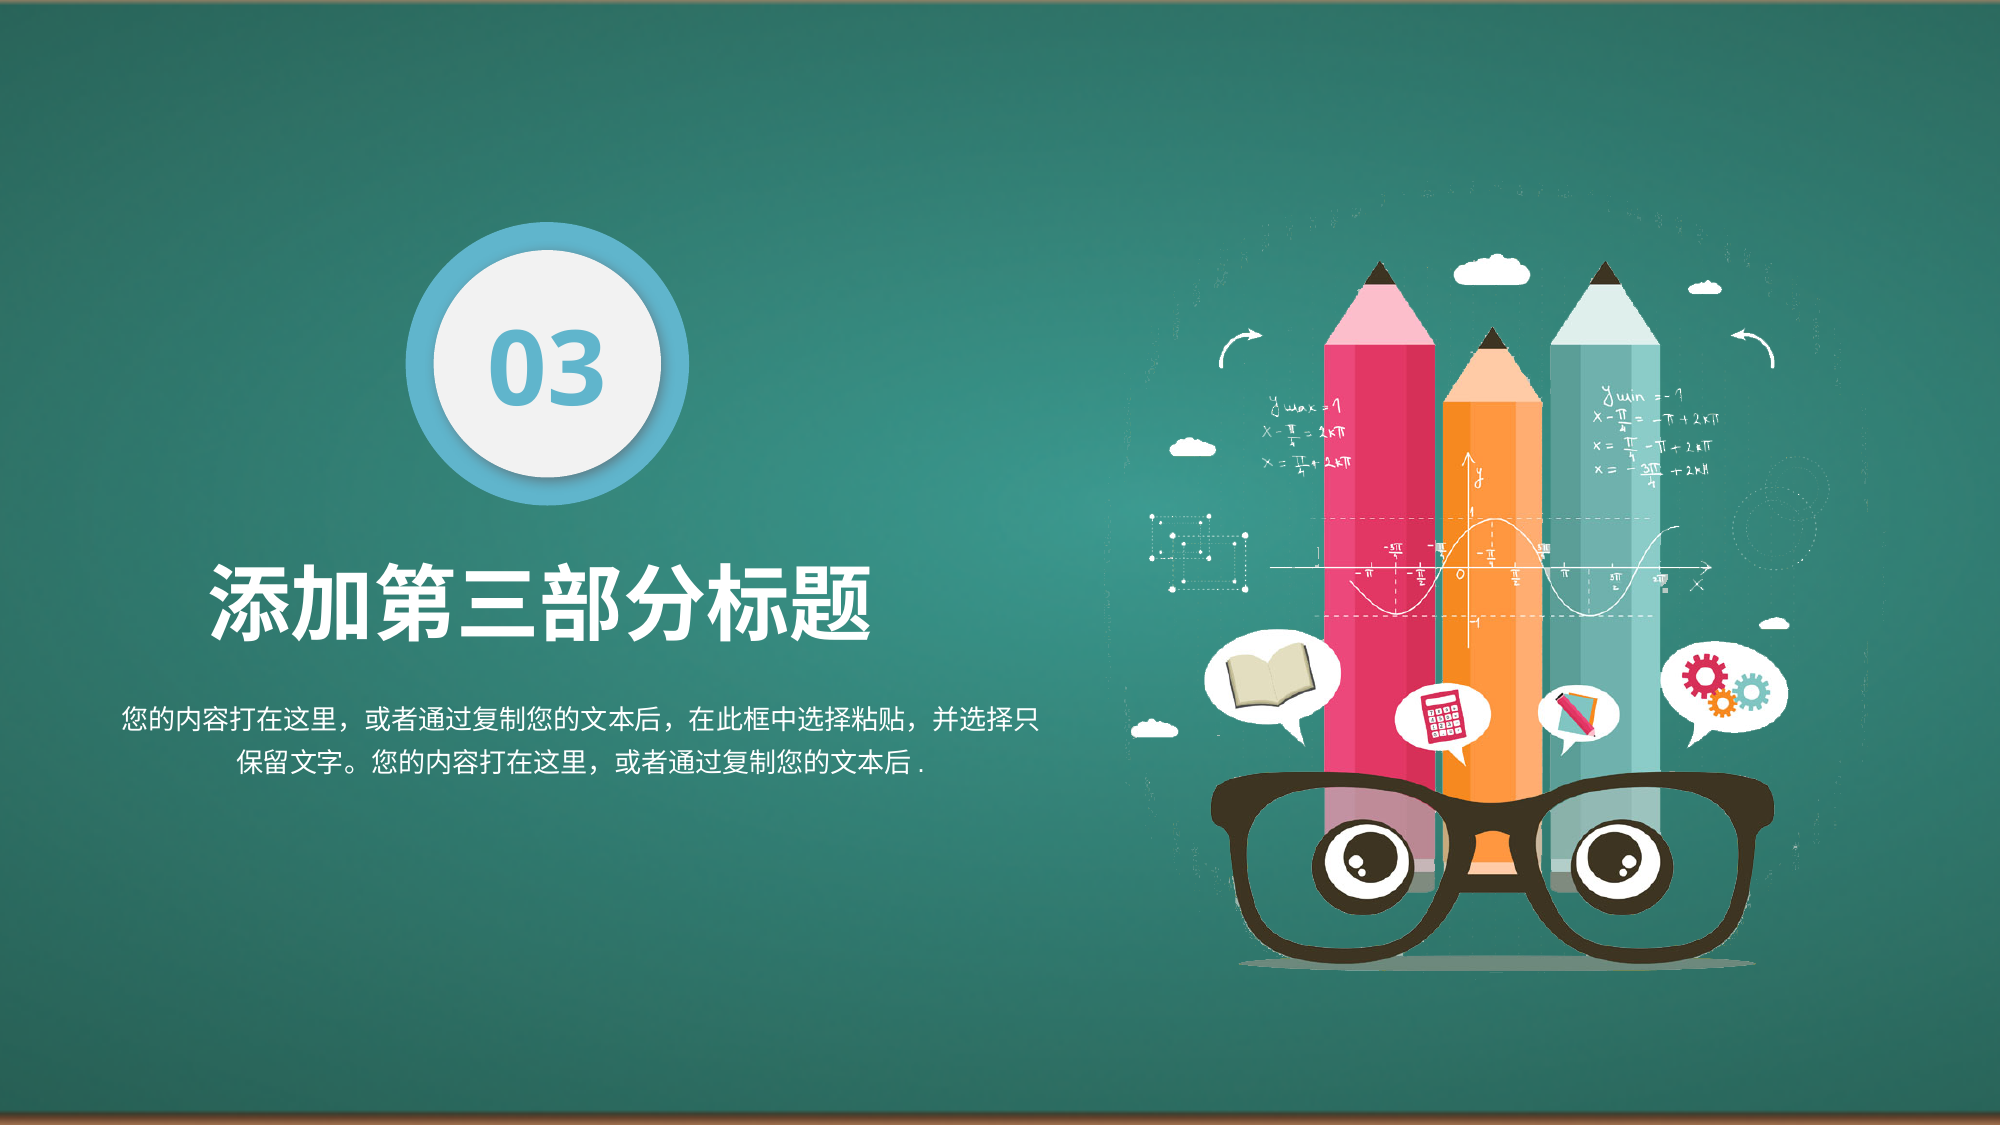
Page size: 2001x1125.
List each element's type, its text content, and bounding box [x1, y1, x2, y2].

text_box 添加第三部分标题 [186, 541, 1045, 662]
text_box 您的内容打在这里，或者通过复制您的文本后，在此框中选择粘贴，并选择只保留文字。您的内容打在这里，或者通过复制您的文本后. [98, 683, 1056, 788]
picture [0, 0, 2000, 1125]
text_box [405, 221, 690, 506]
